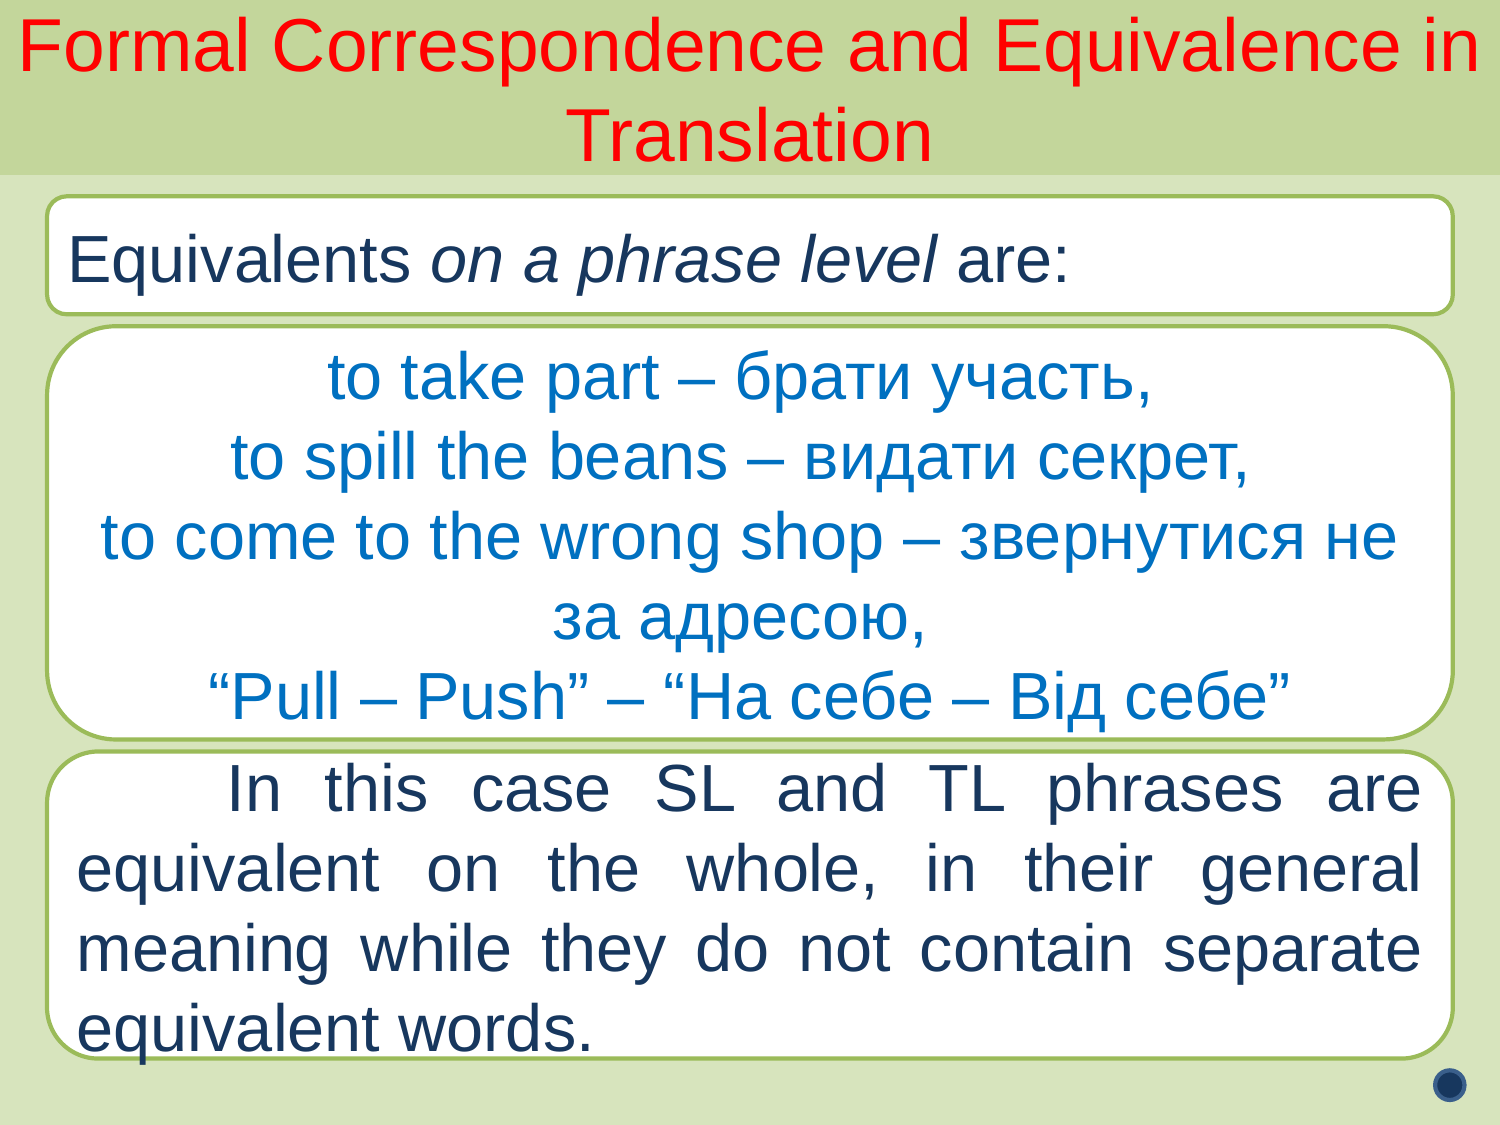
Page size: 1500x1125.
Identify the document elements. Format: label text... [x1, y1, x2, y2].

text_box Equivalents on a phrase level are: [44, 194, 1455, 317]
text_box In this case SL and TL phrases are equivalent on the whole, in their general meaning while they do not contain separate equivalent words. [44, 749, 1455, 1061]
text_box to take part – брати участь, to spill the beans – видати секрет, to come to the wrong shop – звернутися не за адресою, “Pull – Push” – “На себе – Від себе” [44, 324, 1455, 742]
text_box [1433, 1068, 1467, 1103]
text_box Formal Correspondence and Equivalence in Translation [0, 0, 1500, 175]
